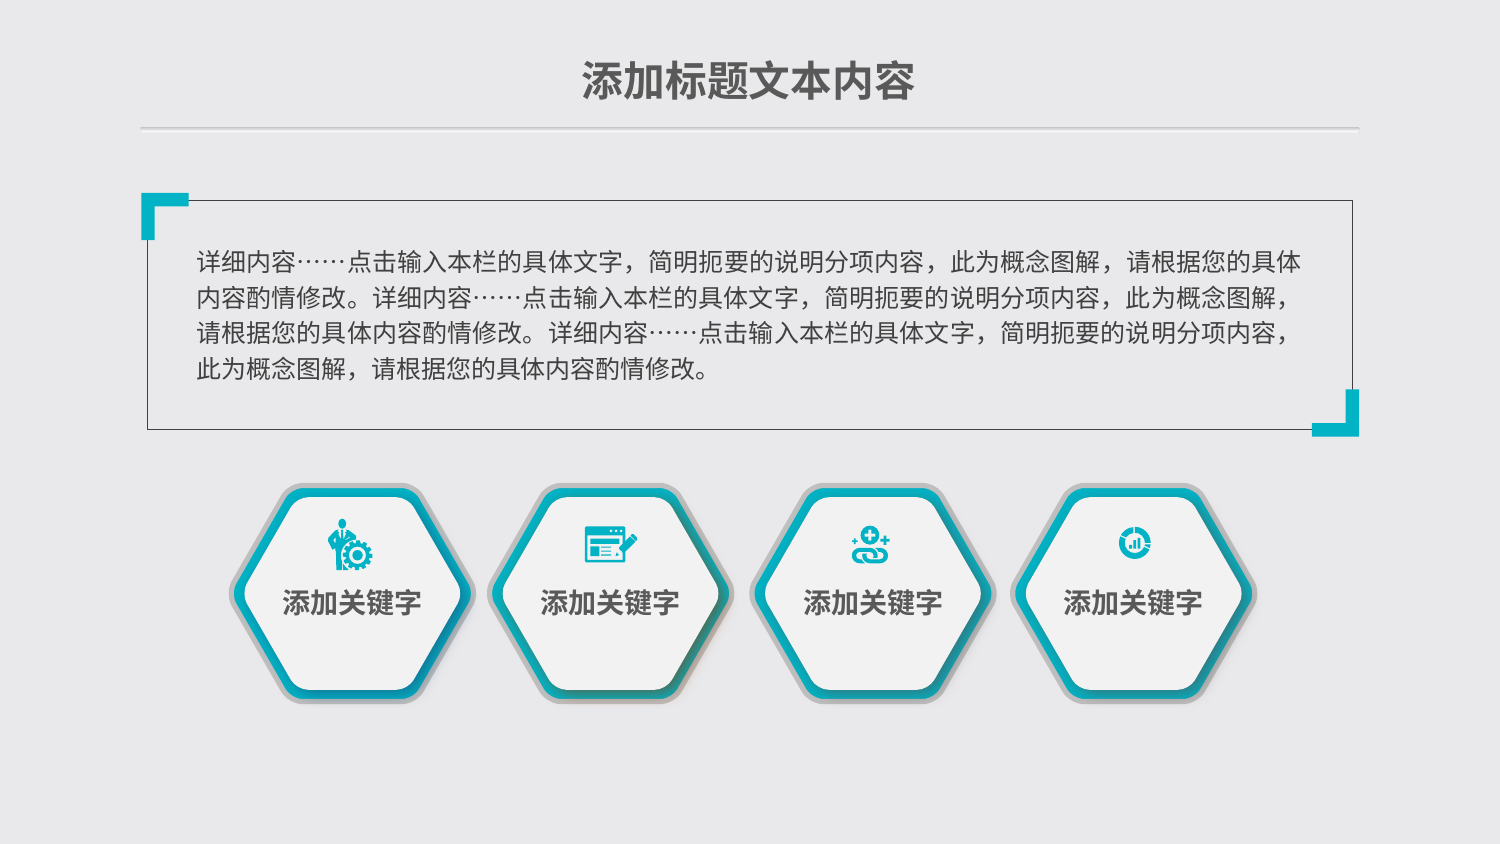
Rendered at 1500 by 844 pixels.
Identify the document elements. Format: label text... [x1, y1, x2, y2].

text_box [139, 125, 1361, 134]
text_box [584, 526, 638, 563]
text_box [488, 484, 684, 702]
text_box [327, 518, 373, 571]
text_box 添加关键字 [529, 579, 693, 625]
text_box 添加标题文本内容 [459, 49, 1038, 111]
text_box [750, 484, 948, 703]
text_box [243, 496, 462, 691]
text_box [140, 192, 190, 241]
text_box [146, 199, 1354, 430]
text_box [764, 496, 982, 691]
text_box [1311, 388, 1360, 438]
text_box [1116, 526, 1151, 559]
text_box [1024, 496, 1243, 691]
text_box 添加关键字 [271, 579, 434, 625]
text_box 添加关键字 [1052, 579, 1216, 625]
text_box [1011, 484, 1209, 702]
text_box [230, 484, 427, 702]
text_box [851, 525, 890, 564]
text_box 添加关键字 [791, 579, 955, 625]
text_box [501, 496, 720, 691]
text_box 详细内容……点击输入本栏的具体文字，简明扼要的说明分项内容，此为概念图解，请根据您的具体内容酌情修改。详细内容……点击输入本栏的具体文字，简明扼要的说明分项内容，此为概念图解，请根据您的具体内容酌情修改。详细内容……点击输入本栏的具体文字，简明扼要的说明分项内容，此为概念图解，请根据您的具体内容酌情修改。 [196, 240, 1304, 384]
